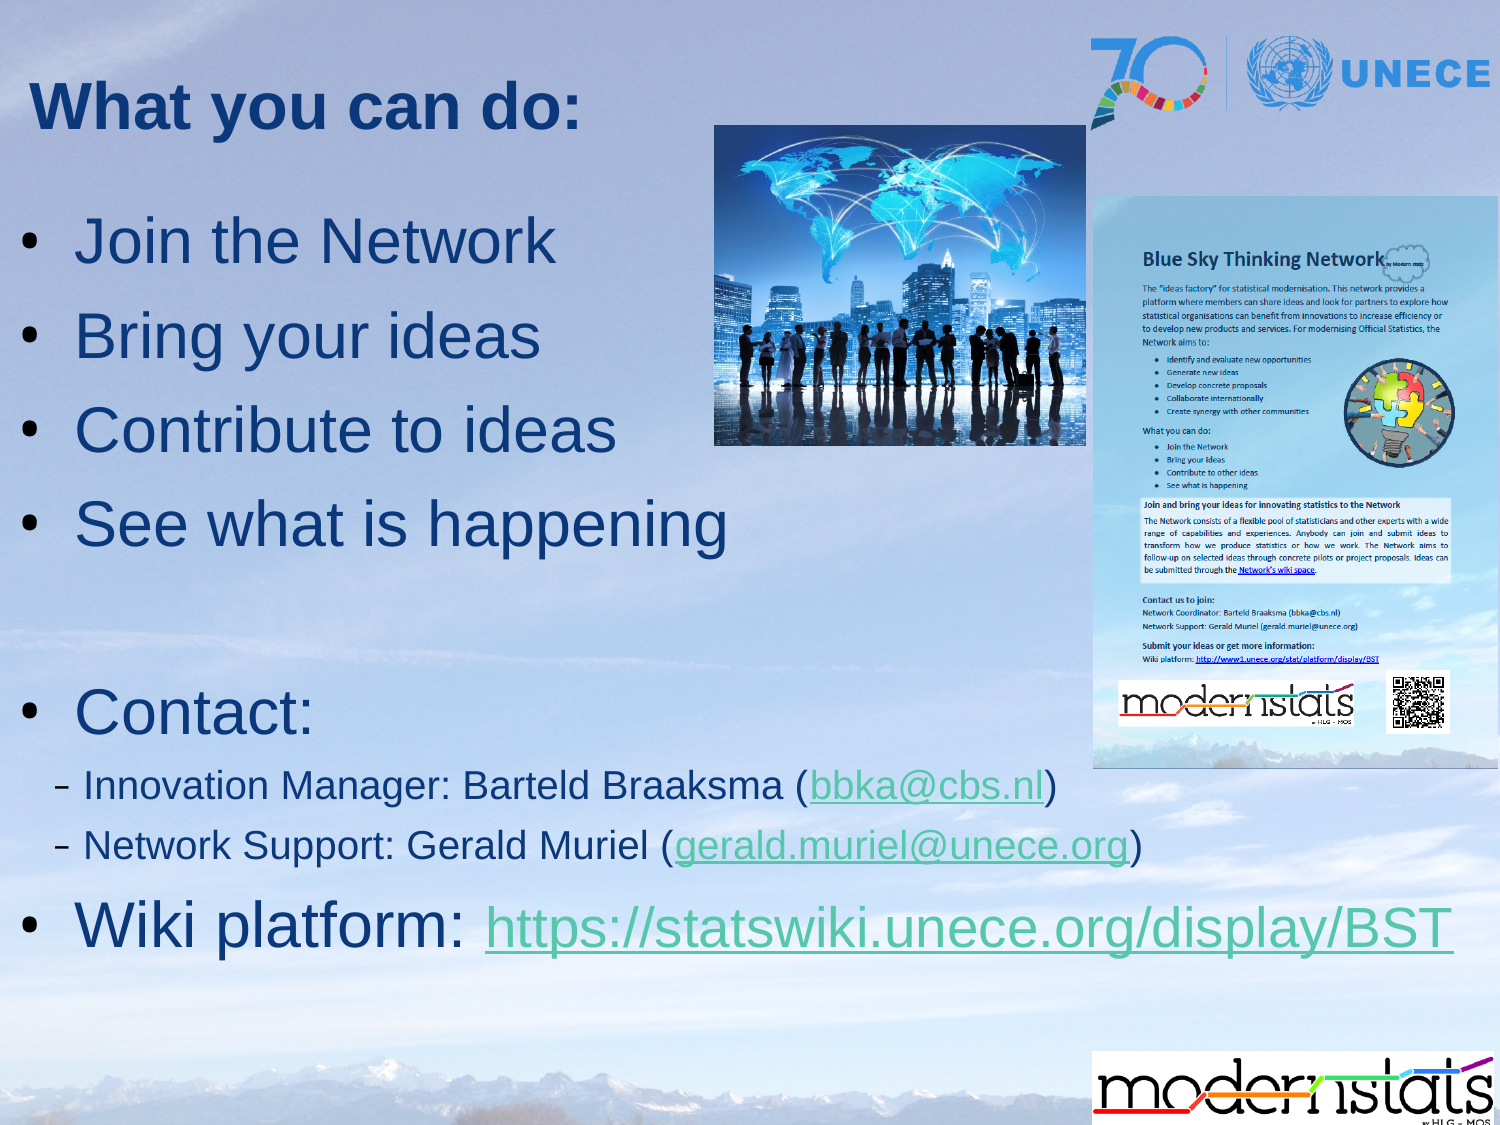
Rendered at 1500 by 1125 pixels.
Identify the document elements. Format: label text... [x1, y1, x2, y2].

picture [714, 125, 1086, 446]
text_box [1092, 195, 1499, 770]
list Join the Network Bring your ideas Contribute to ideas See what is happening Contact: Innovation Manager: Barteld Braaksma (bbka@cbs.nl) Network Support: Gerald Muriel (gerald.muriel@unece.org) Wiki platform: https://statswiki.unece.org/display/BST [17, 208, 1459, 1024]
title What you can do: [29, 19, 1282, 145]
picture [1282, 30, 1500, 133]
picture [1092, 1051, 1494, 1125]
